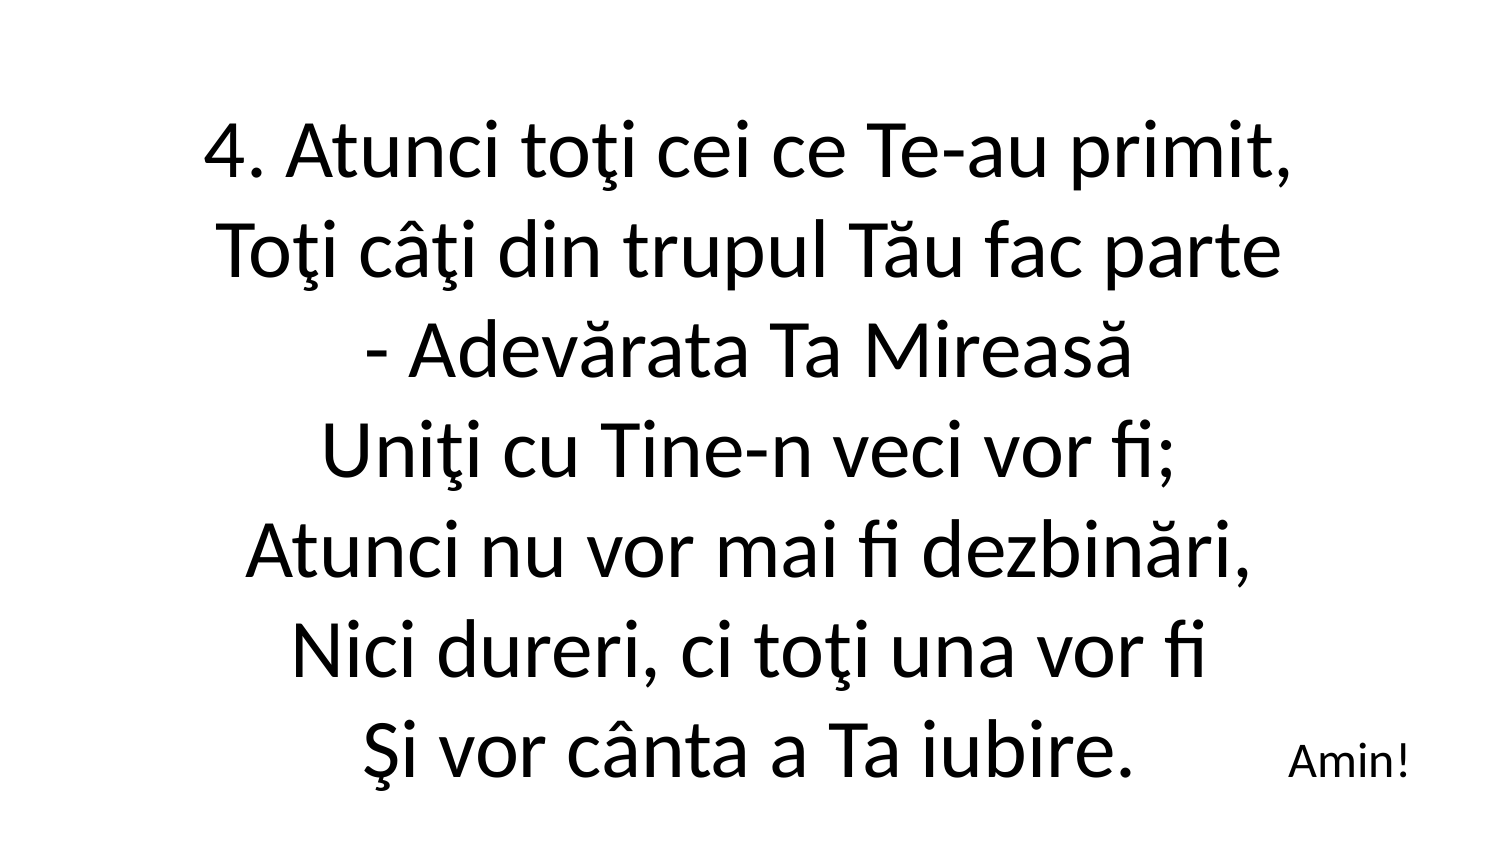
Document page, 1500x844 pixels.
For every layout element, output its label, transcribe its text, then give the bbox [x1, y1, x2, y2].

text_box Amin! [1273, 674, 1427, 795]
text_box 4. Atunci toţi cei ce Te-au primit, Toţi câţi din trupul Tău fac parte - Adevărata Ta Mireasă Uniţi cu Tine-n veci vor fi; Atunci nu vor mai fi dezbinări, Nici dureri, ci toţi una vor fi Şi vor cânta a Ta iubire. [189, 42, 1311, 802]
